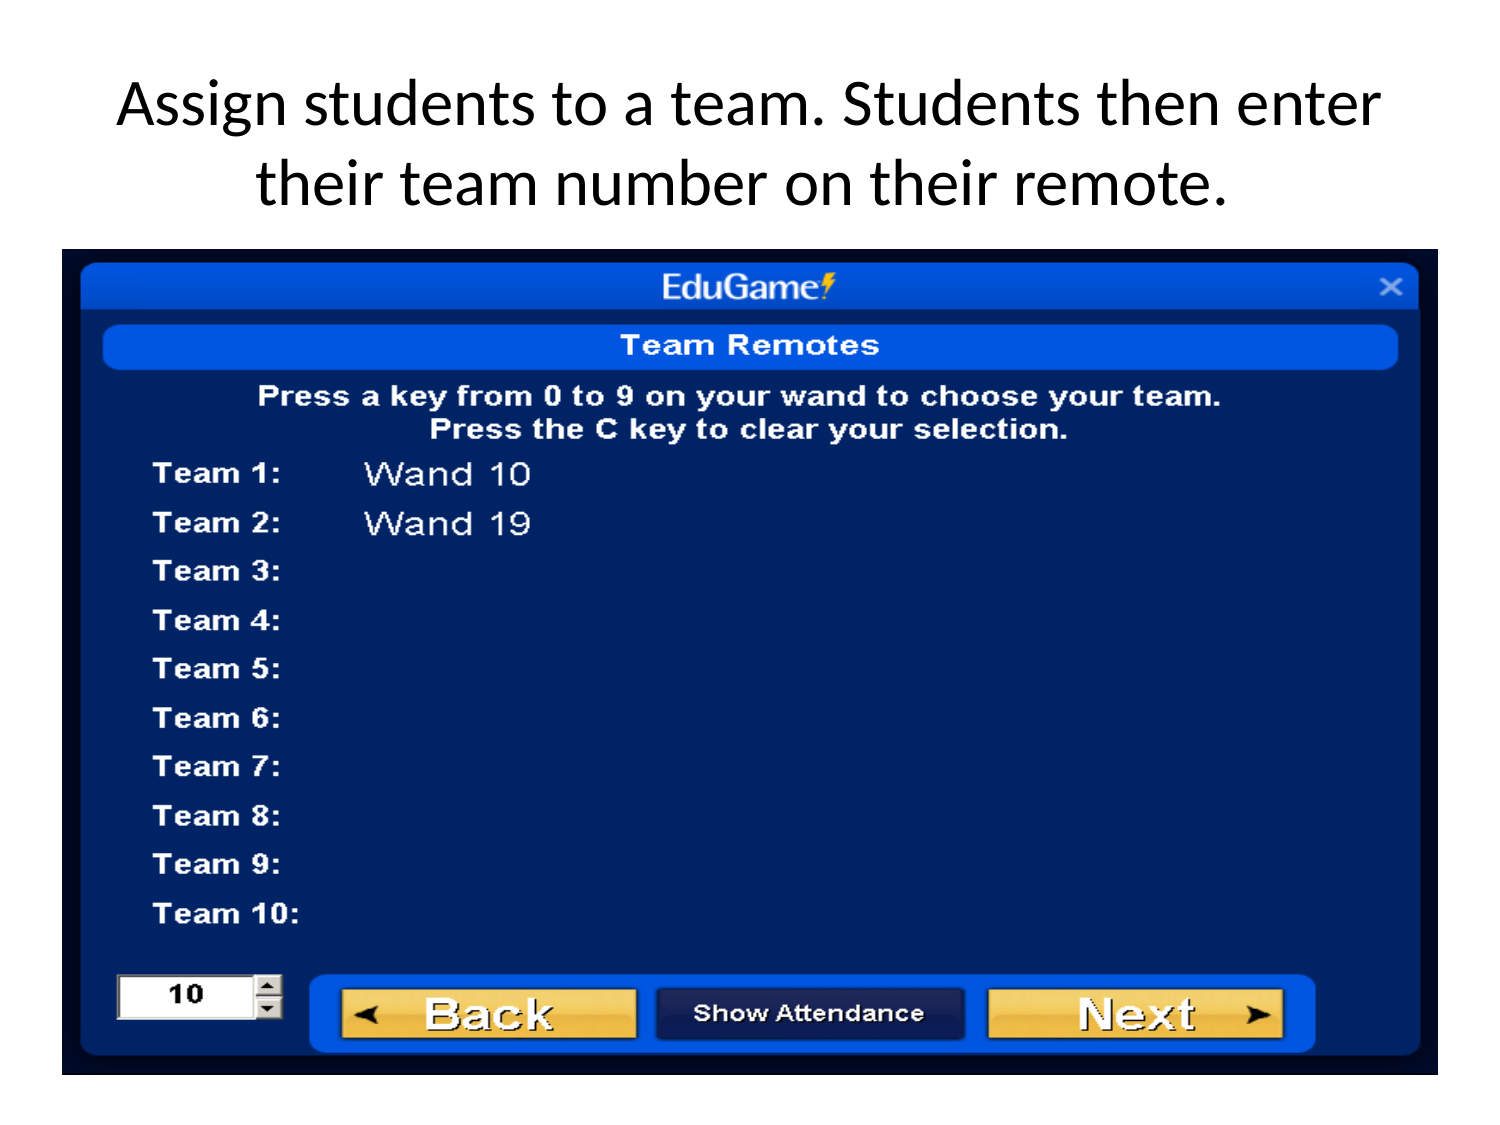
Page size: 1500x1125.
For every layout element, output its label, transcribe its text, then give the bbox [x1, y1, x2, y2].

picture [62, 249, 1438, 1076]
title Assign students to a team. Students then enter their team number on their remote. [75, 45, 1425, 233]
